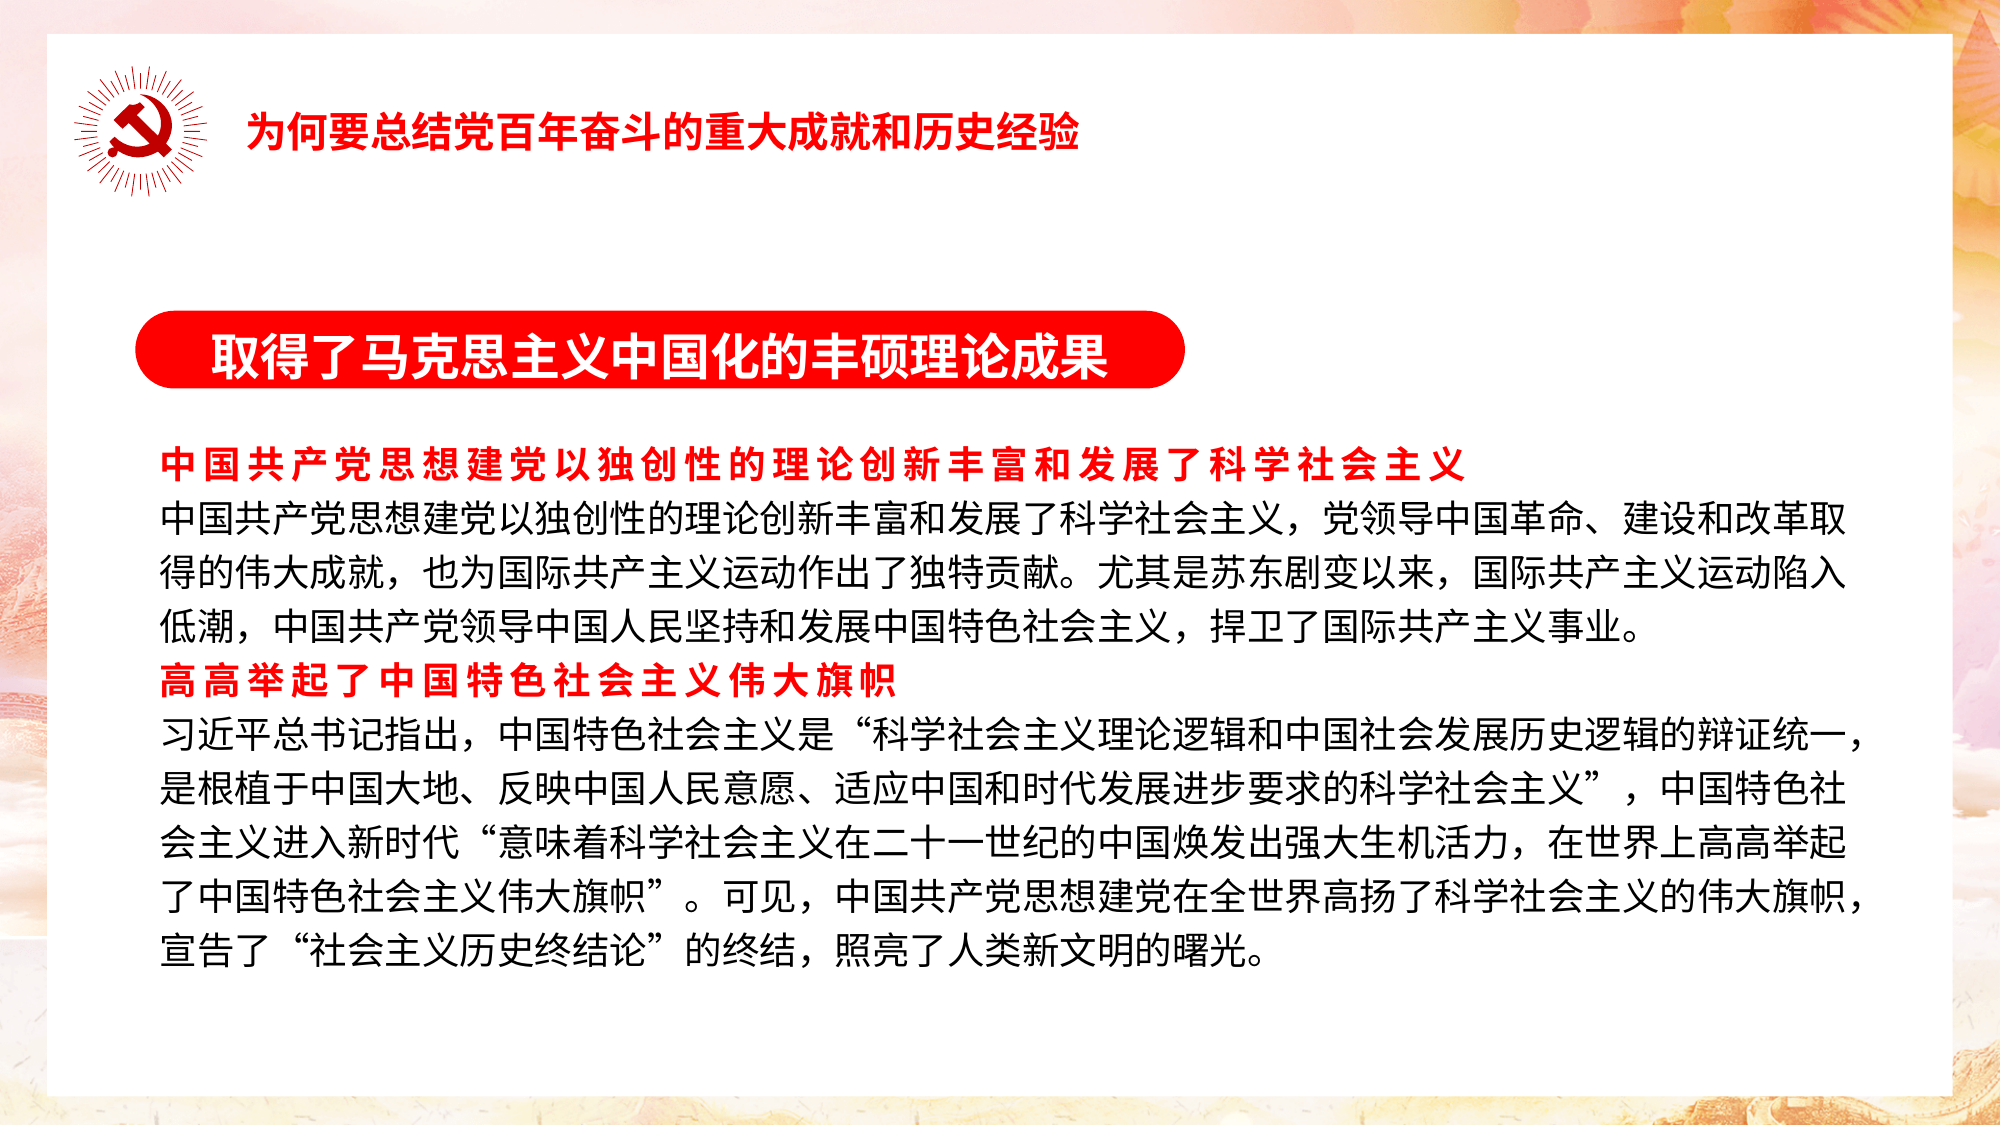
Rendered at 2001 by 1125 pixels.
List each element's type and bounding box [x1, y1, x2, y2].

text_box [74, 66, 207, 197]
text_box [0, 0, 2000, 1125]
text_box [132, 311, 1188, 389]
